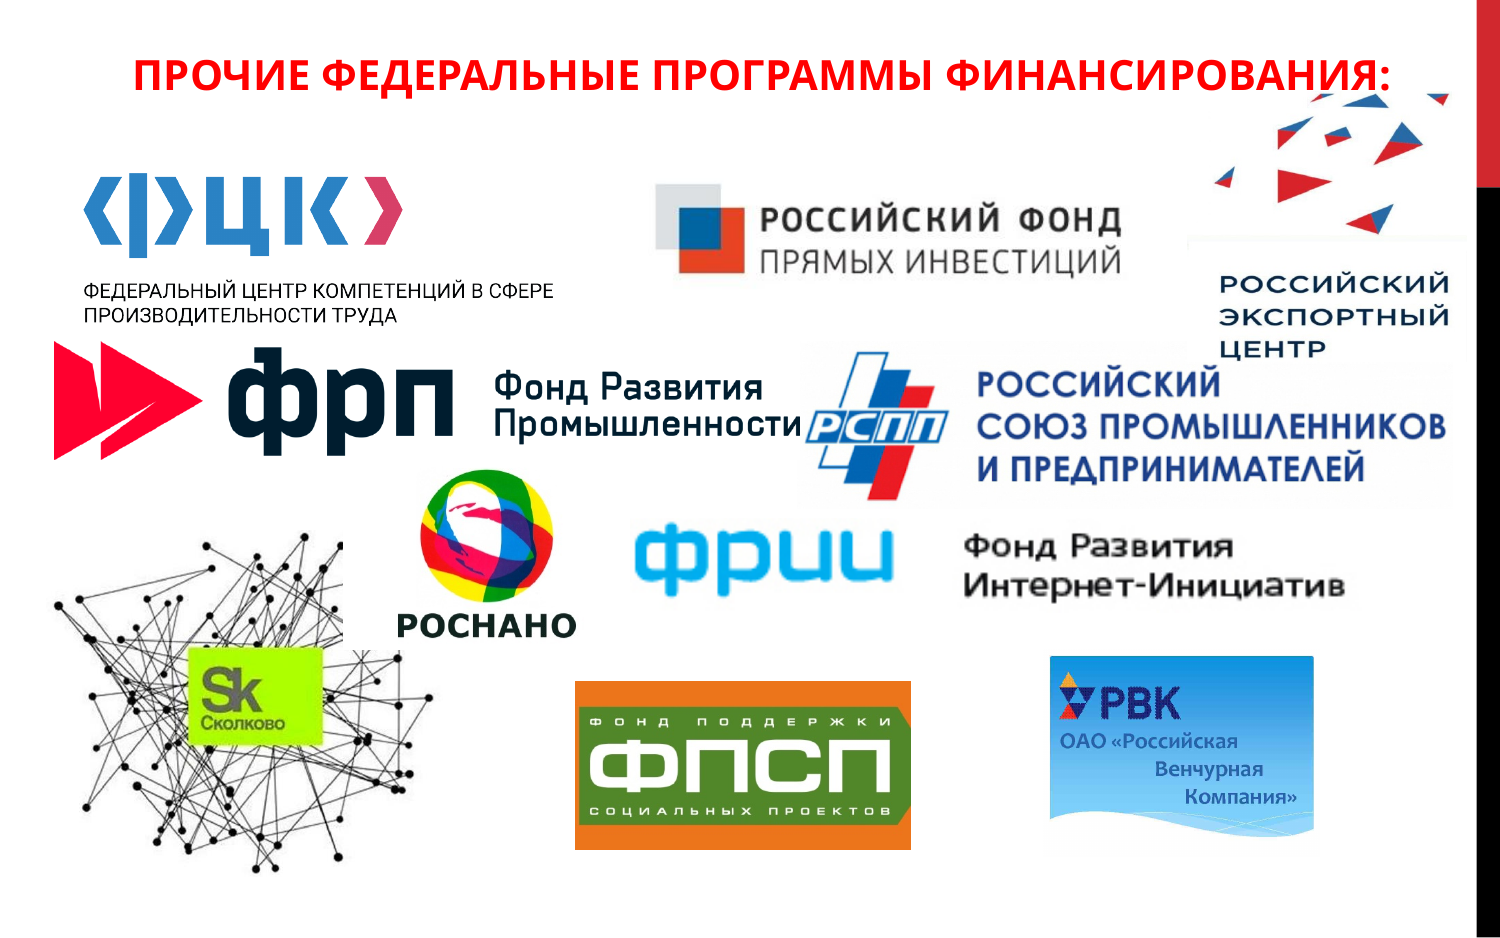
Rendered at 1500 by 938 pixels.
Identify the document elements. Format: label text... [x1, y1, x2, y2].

picture [1042, 648, 1321, 858]
picture [28, 90, 1467, 878]
text_box ПРОЧИЕ ФЕДЕРАЛЬНЫЕ ПРОГРАММЫ ФИНАНСИРОВАНИЯ: [118, 40, 1407, 106]
picture [574, 680, 912, 851]
picture [83, 172, 553, 326]
